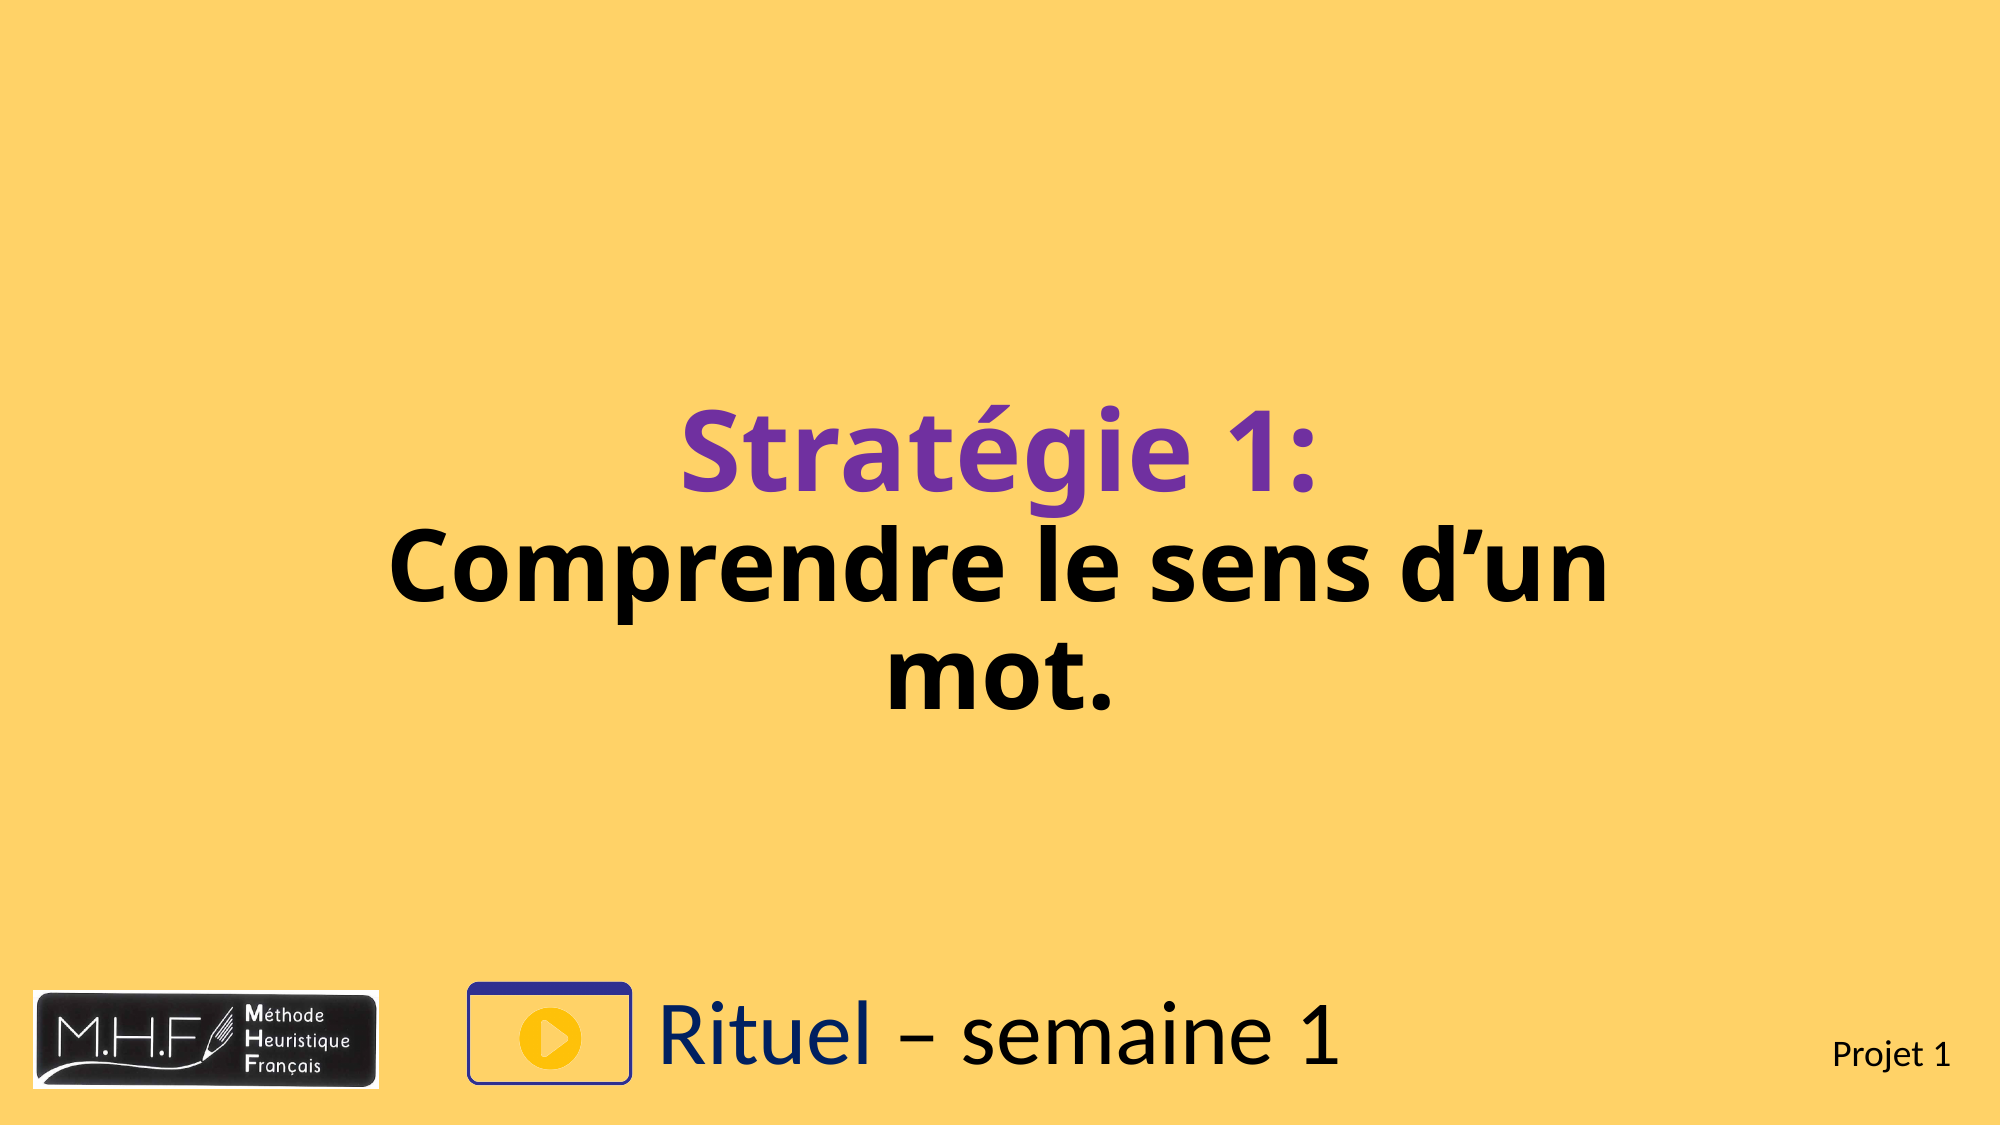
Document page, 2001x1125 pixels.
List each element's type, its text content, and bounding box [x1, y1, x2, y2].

subtitle Rituel – semaine 1 [249, 978, 1750, 1102]
picture [463, 977, 638, 1089]
text_box Projet 1 [1362, 1021, 1967, 1082]
title Stratégie 1: Comprendre le sens d’un mot. [249, 325, 1750, 800]
picture [33, 990, 379, 1089]
